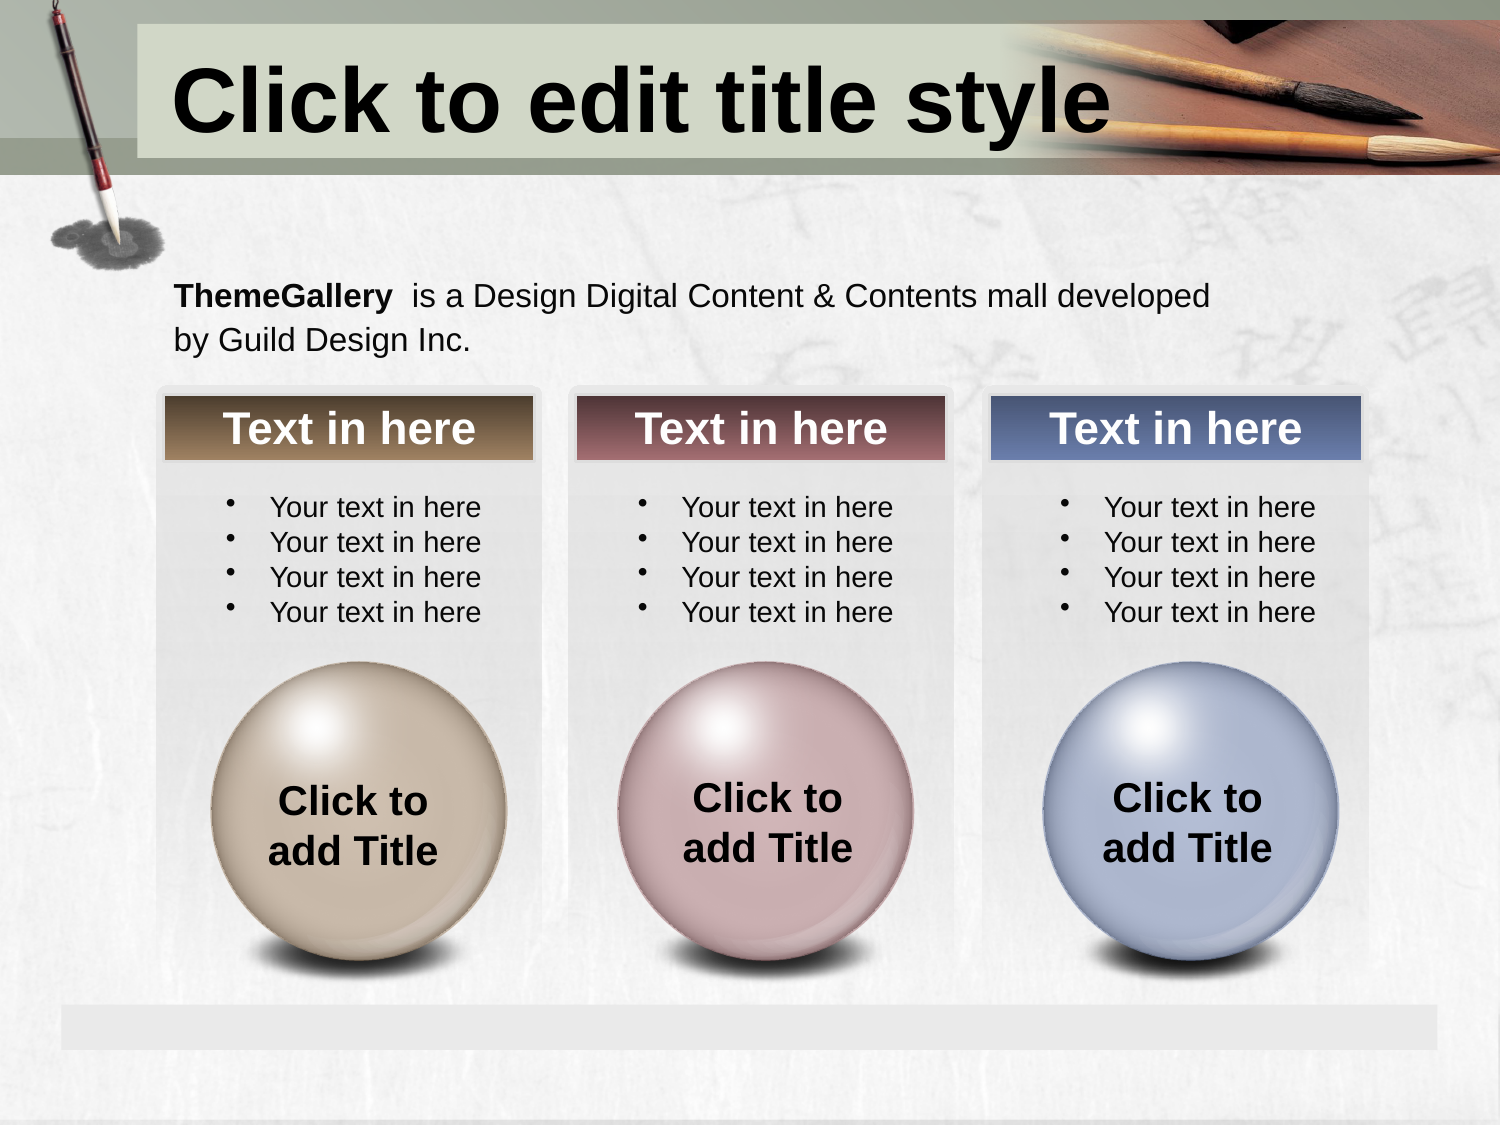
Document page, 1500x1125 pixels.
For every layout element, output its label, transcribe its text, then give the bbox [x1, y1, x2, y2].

picture [0, 0, 1500, 1125]
title Click to edit title style [156, 39, 1432, 153]
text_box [61, 262, 1438, 1051]
